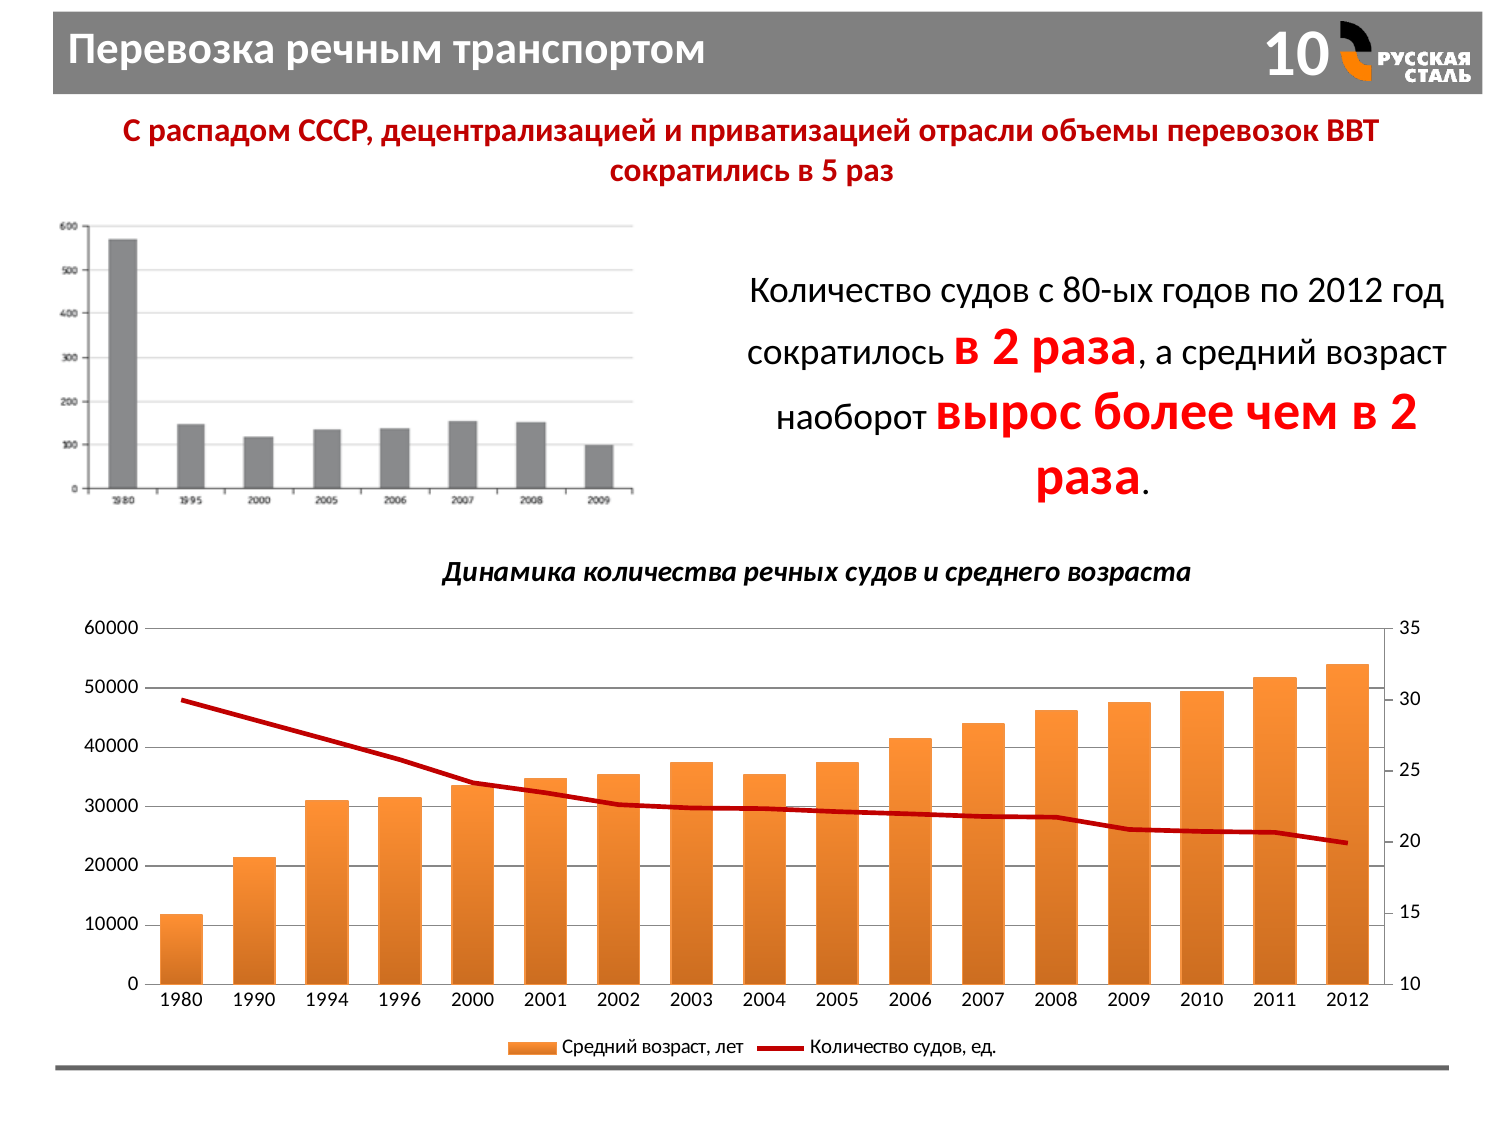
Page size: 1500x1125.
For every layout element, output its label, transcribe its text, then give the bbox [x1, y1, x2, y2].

text_box Перевозка речным транспортом [53, 11, 1248, 95]
text_box Количество судов с 80-ых годов по 2012 год сократилось в 2 раза, а средний возраст наоборот вырос более чем в 2 раза. [722, 257, 1473, 513]
text_box Перевозка речным транспортом [1346, 11, 1483, 95]
text_box С распадом СССР, децентрализацией и приватизацией отрасли объемы перевозок ВВТ сократились в 5 раз [43, 100, 1461, 195]
text_box 10 [1248, 0, 1346, 96]
picture [0, 201, 648, 510]
picture [1340, 21, 1473, 85]
chart [56, 542, 1450, 1065]
